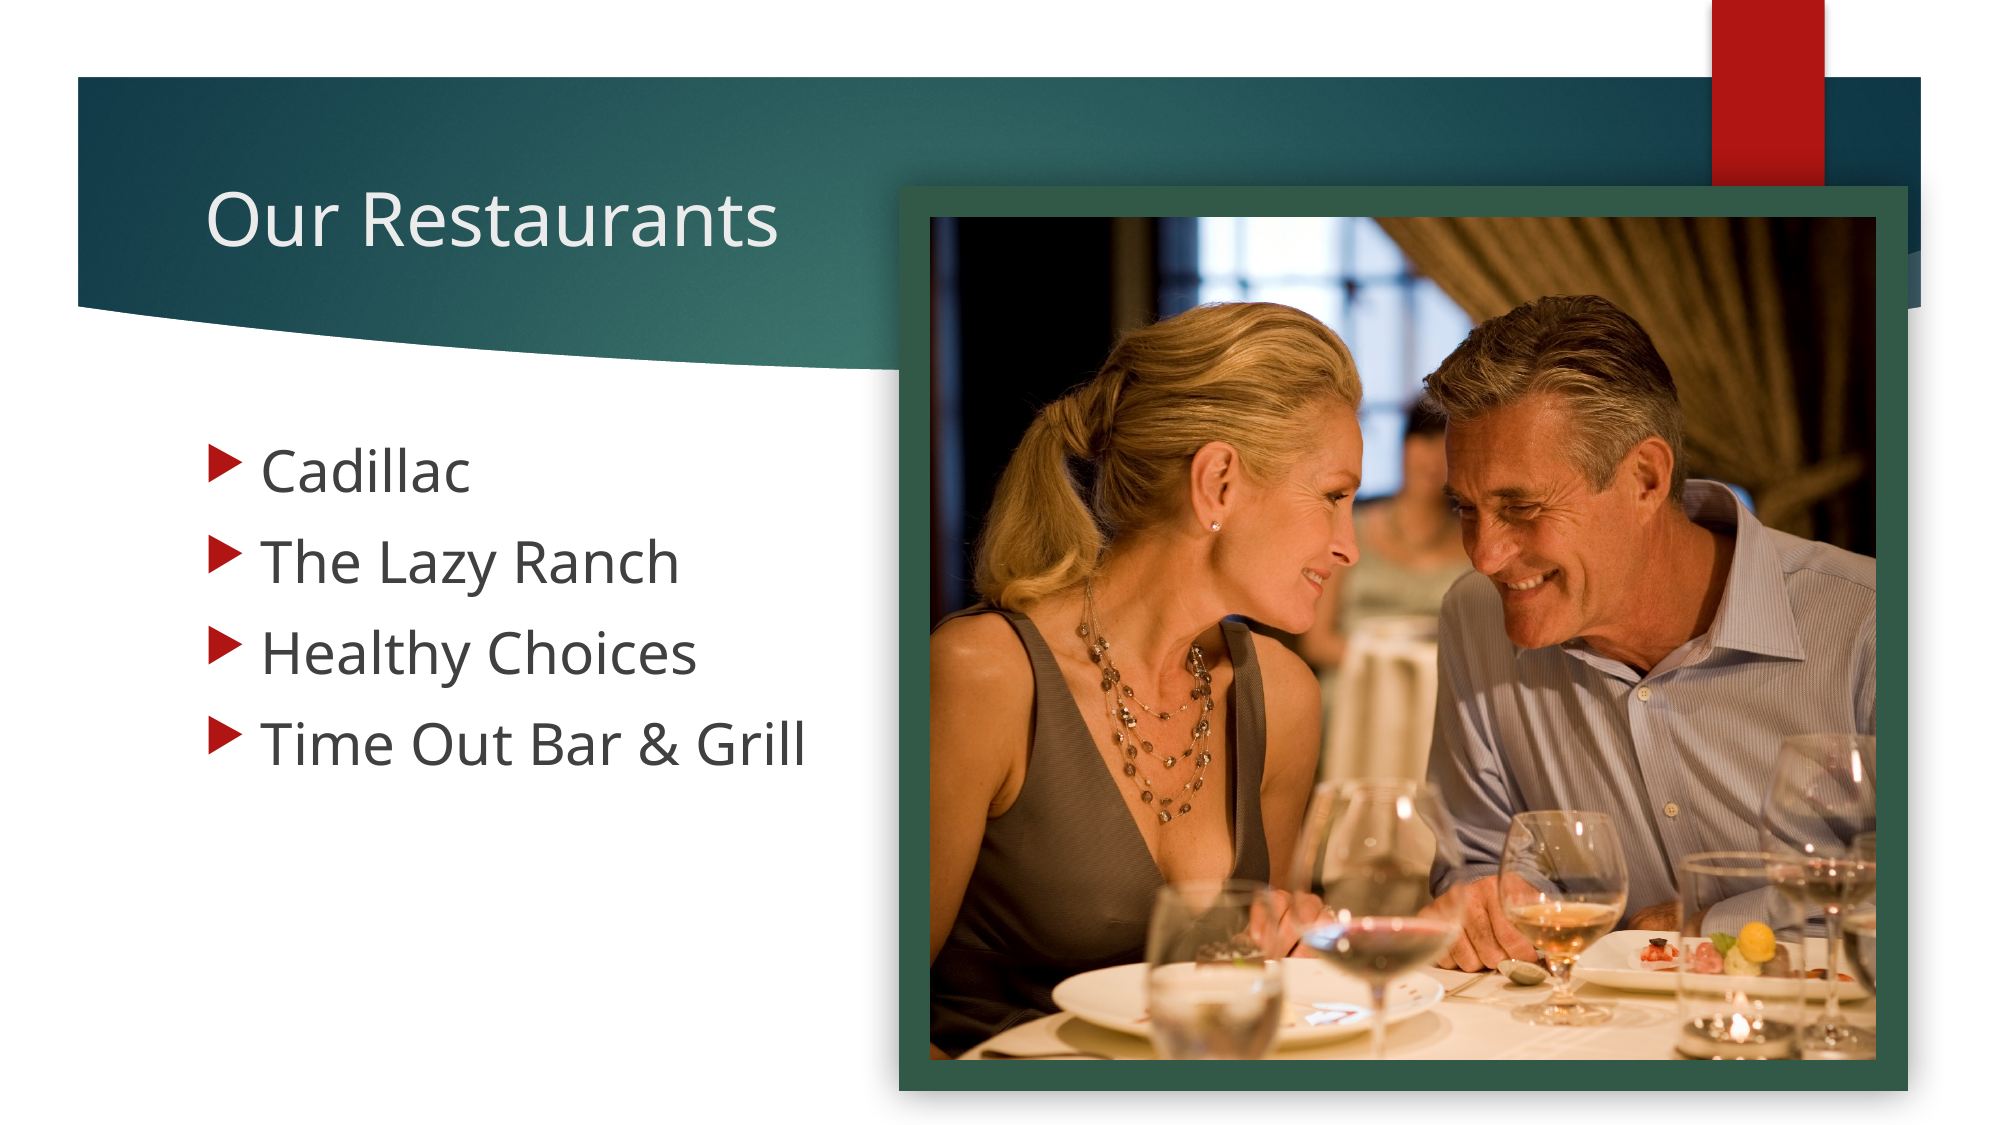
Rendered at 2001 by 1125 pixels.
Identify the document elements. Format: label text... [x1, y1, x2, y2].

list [929, 216, 1877, 1061]
list Cadillac The Lazy Ranch Healthy Choices Time Out Bar & Grill [189, 427, 872, 988]
title Our Restaurants [189, 158, 920, 275]
